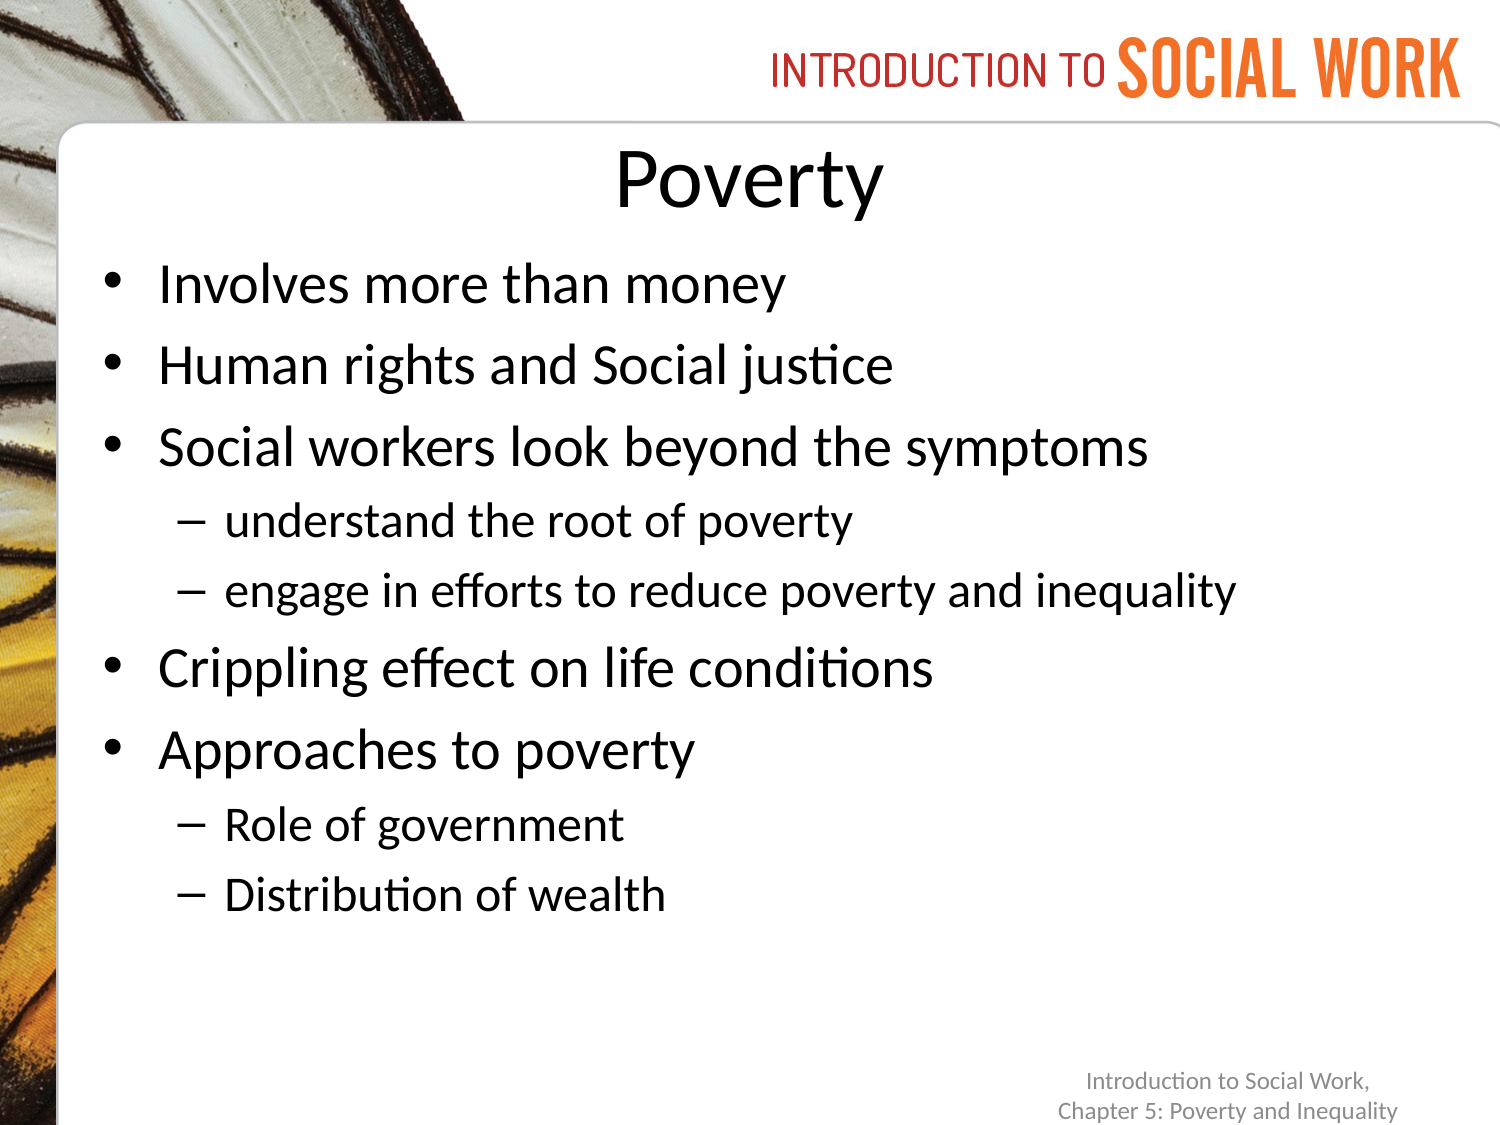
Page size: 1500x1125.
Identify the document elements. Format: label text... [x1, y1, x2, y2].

footer Introduction to Social Work, Chapter 5: Poverty and Inequality [987, 1065, 1475, 1125]
list Involves more than money Human rights and Social justice Social workers look beyond the symptoms understand the root of poverty engage in efforts to reduce poverty and inequality Crippling effect on life conditions Approaches to poverty Role of government Distribution of wealth [87, 237, 1500, 1050]
picture [0, 0, 1500, 1125]
title Poverty [75, 112, 1425, 233]
